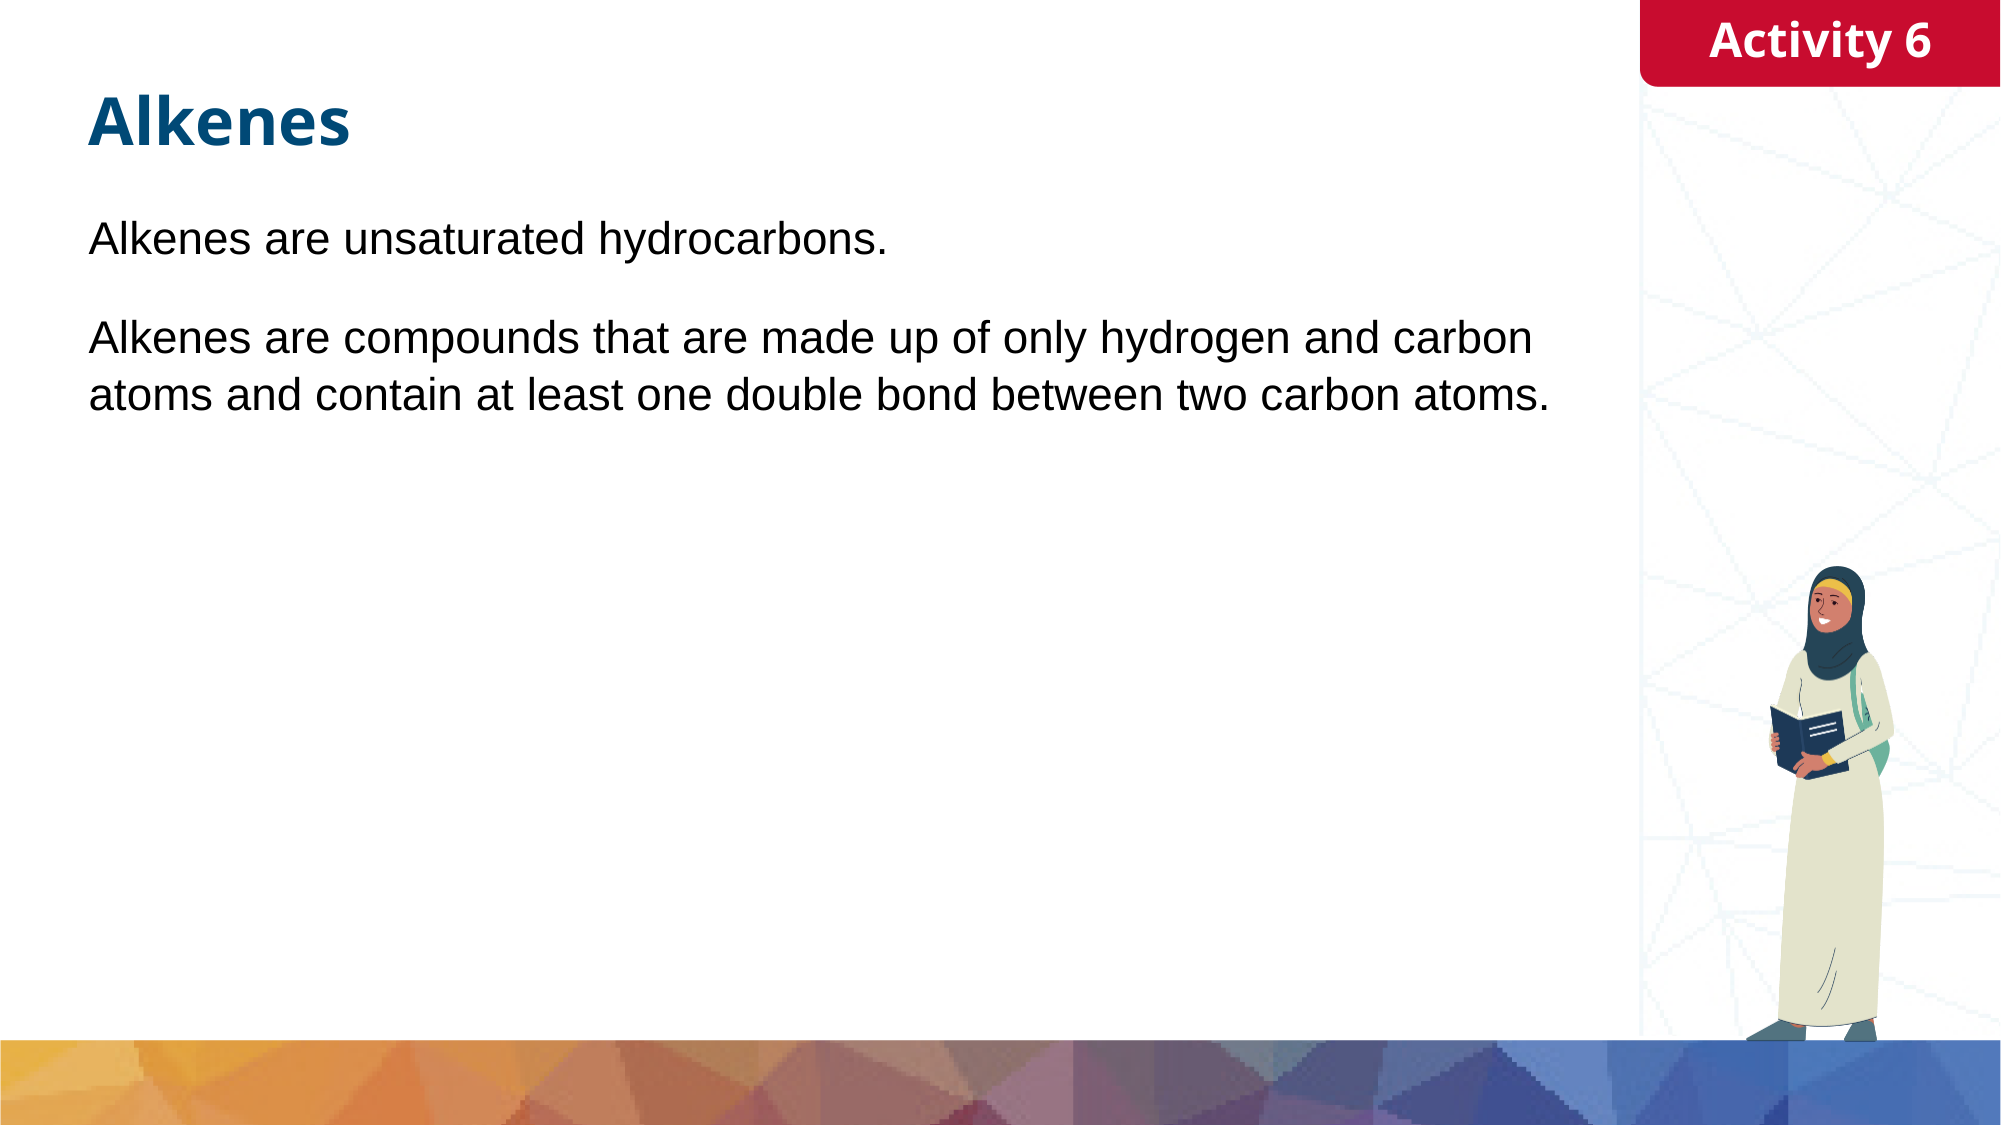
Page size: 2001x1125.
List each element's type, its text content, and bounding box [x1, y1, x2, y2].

list Alkenes are unsaturated hydrocarbons. Alkenes are compounds that are made up of only hydrogen and carbon atoms and contain at least one double bond between two carbon atoms. [88, 206, 1566, 890]
title Alkenes [88, 88, 1566, 161]
picture [0, 0, 2001, 1125]
